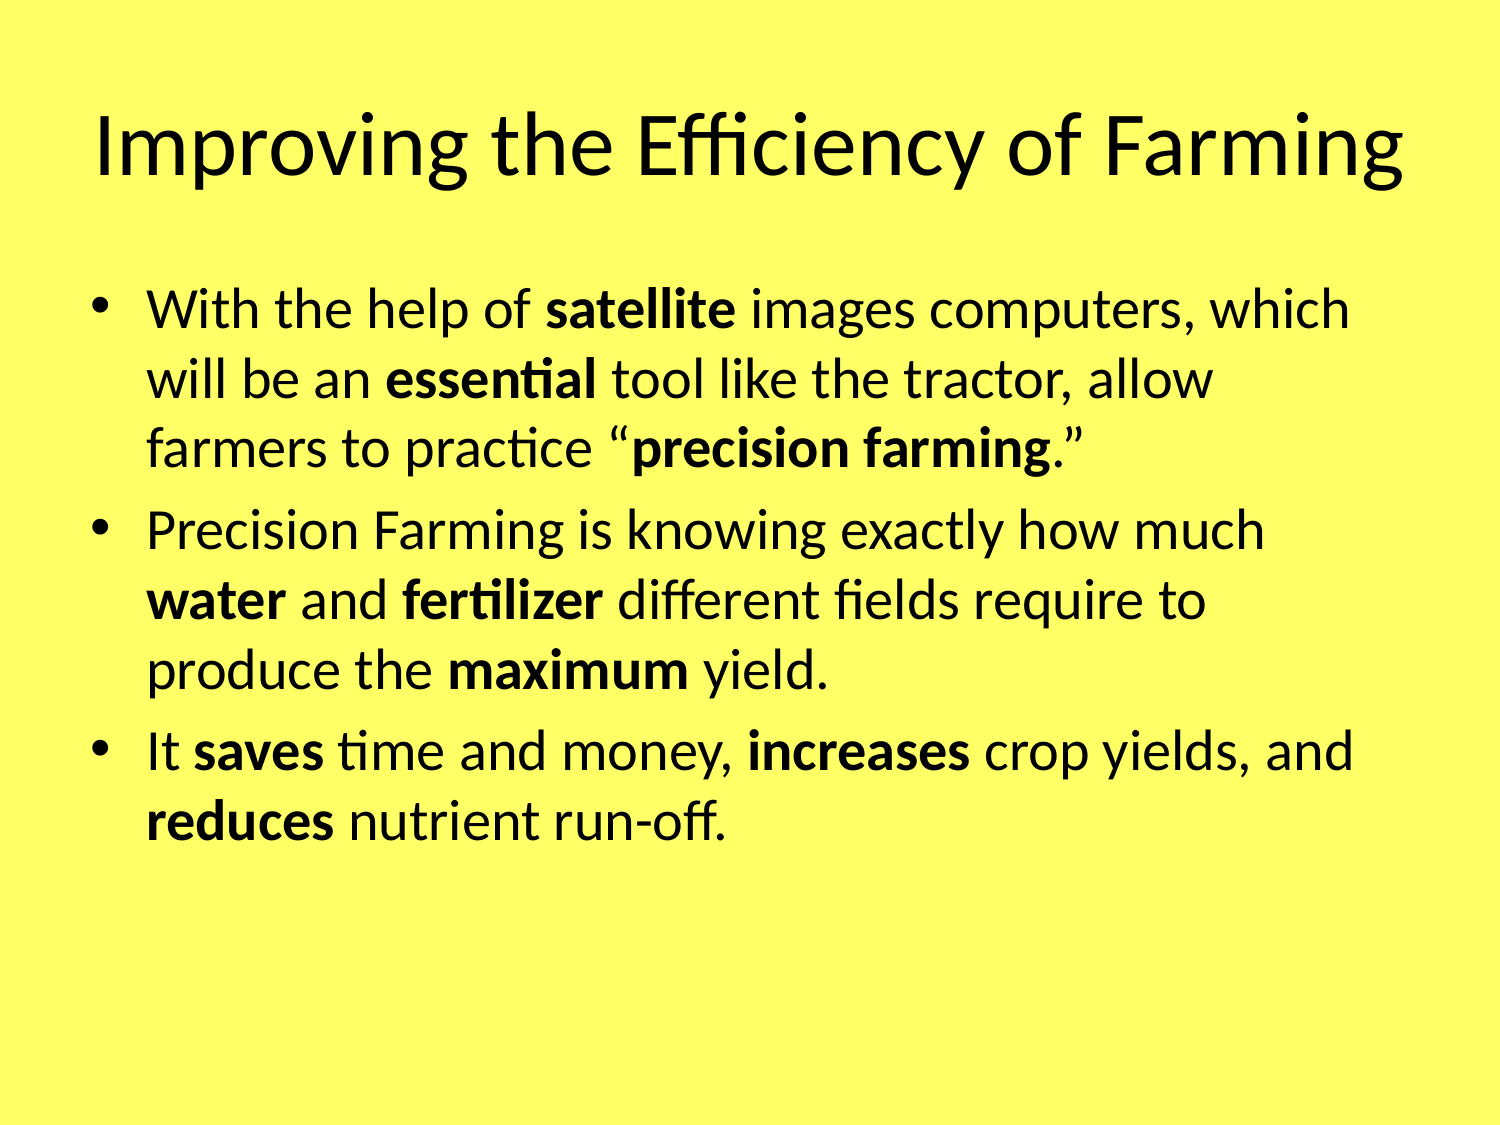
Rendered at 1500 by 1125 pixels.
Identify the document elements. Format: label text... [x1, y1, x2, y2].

list With the help of satellite images computers, which will be an essential tool like the tractor, allow farmers to practice “precision farming.” Precision Farming is knowing exactly how much water and fertilizer different fields require to produce the maximum yield. It saves time and money, increases crop yields, and reduces nutrient run-off. [75, 262, 1425, 1005]
title Improving the Efficiency of Farming [75, 45, 1425, 233]
